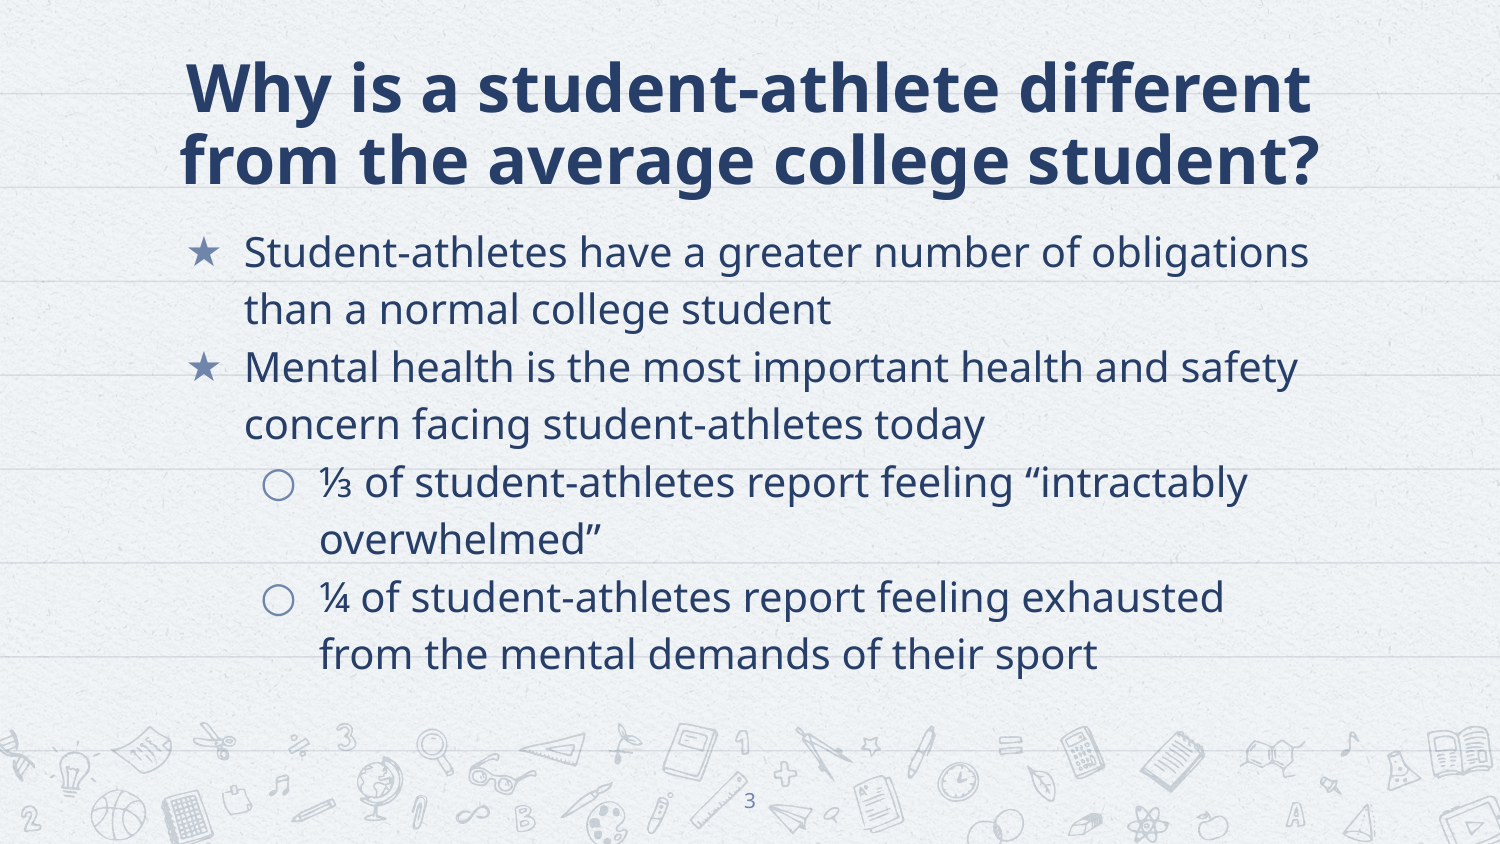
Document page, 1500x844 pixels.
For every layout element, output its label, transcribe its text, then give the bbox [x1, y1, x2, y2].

title Why is a student-athlete different from the average college student? [168, 108, 1332, 199]
picture [0, 0, 1500, 844]
slide_number 3 [705, 779, 795, 825]
list Student-athletes have a greater number of obligations than a normal college student Mental health is the most important health and safety concern facing student-athletes today ⅓ of student-athletes report feeling “intractably overwhelmed” ¼ of student-athletes report feeling exhausted from the mental demands of their sport [168, 217, 1332, 658]
